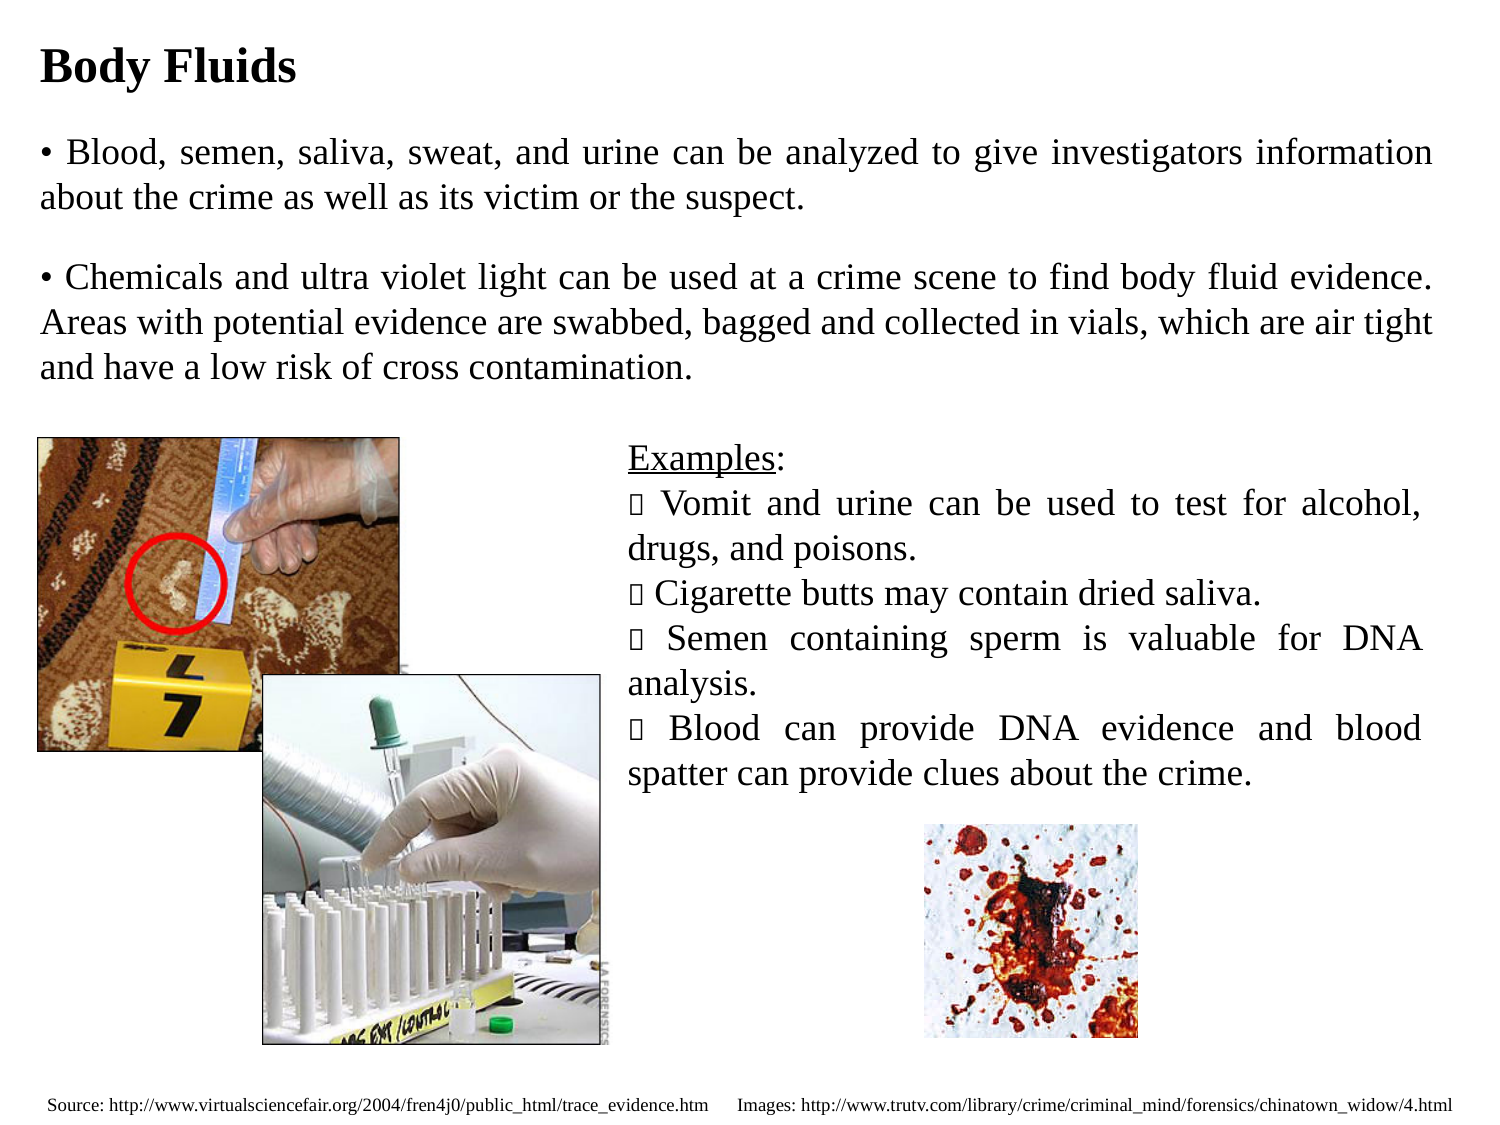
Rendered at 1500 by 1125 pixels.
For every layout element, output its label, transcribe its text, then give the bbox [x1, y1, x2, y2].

text_box Source: http://www.virtualsciencefair.org/2004/fren4j0/public_html/trace_evidence.htm Images: http://www.trutv.com/library/crime/criminal_mind/forensics/chinatown_widow/4.html [0, 1084, 1500, 1123]
text_box Body Fluids • Blood, semen, saliva, sweat, and urine can be analyzed to give investigators information about the crime as well as its victim or the suspect. • Chemicals and ultra violet light can be used at a crime scene to find body fluid evidence. Areas with potential evidence are swabbed, bagged and collected in vials, which are air tight and have a low risk of cross contamination. [24, 24, 1450, 395]
picture [924, 824, 1138, 1038]
picture [37, 437, 613, 1045]
text_box Examples:  Vomit and urine can be used to test for alcohol, drugs, and poisons.  Cigarette butts may contain dried saliva.  Semen containing sperm is valuable for DNA analysis.  Blood can provide DNA evidence and blood spatter can provide clues about the crime. [612, 424, 1438, 800]
